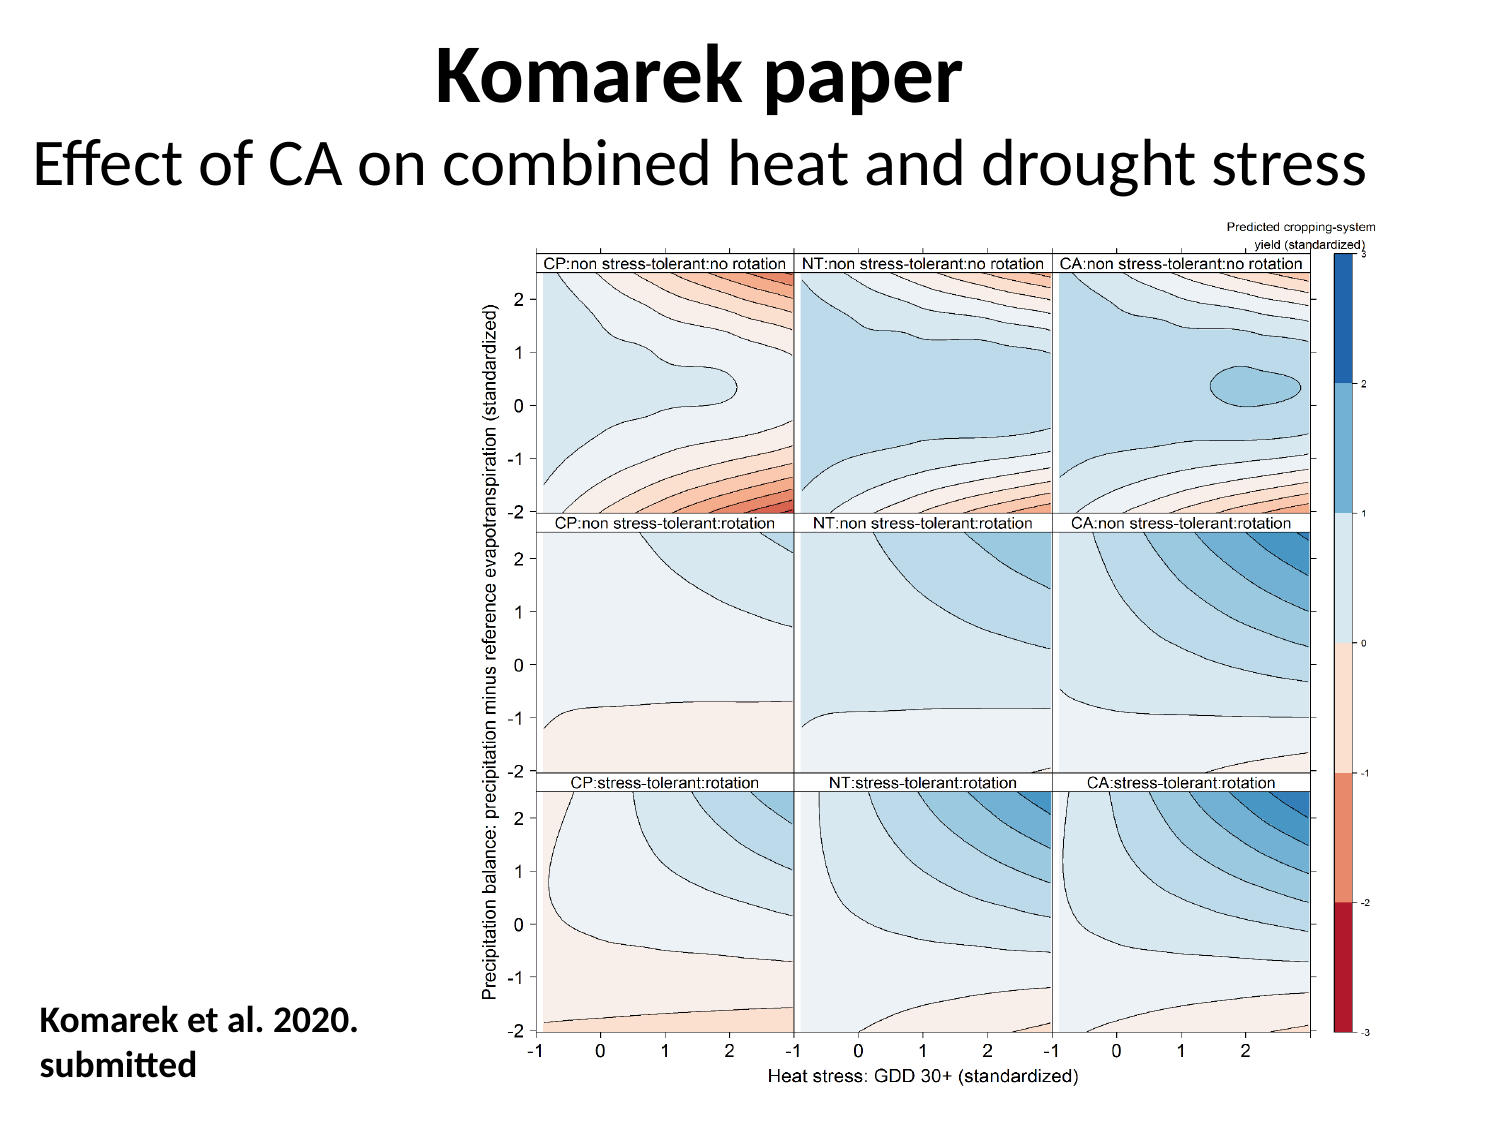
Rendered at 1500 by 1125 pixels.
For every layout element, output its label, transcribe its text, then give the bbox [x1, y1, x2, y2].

picture [474, 218, 1376, 1094]
text_box Komarek et al. 2020. submitted [24, 987, 469, 1093]
title Komarek paper Effect of CA on combined heat and drought stress [0, 2, 1400, 216]
